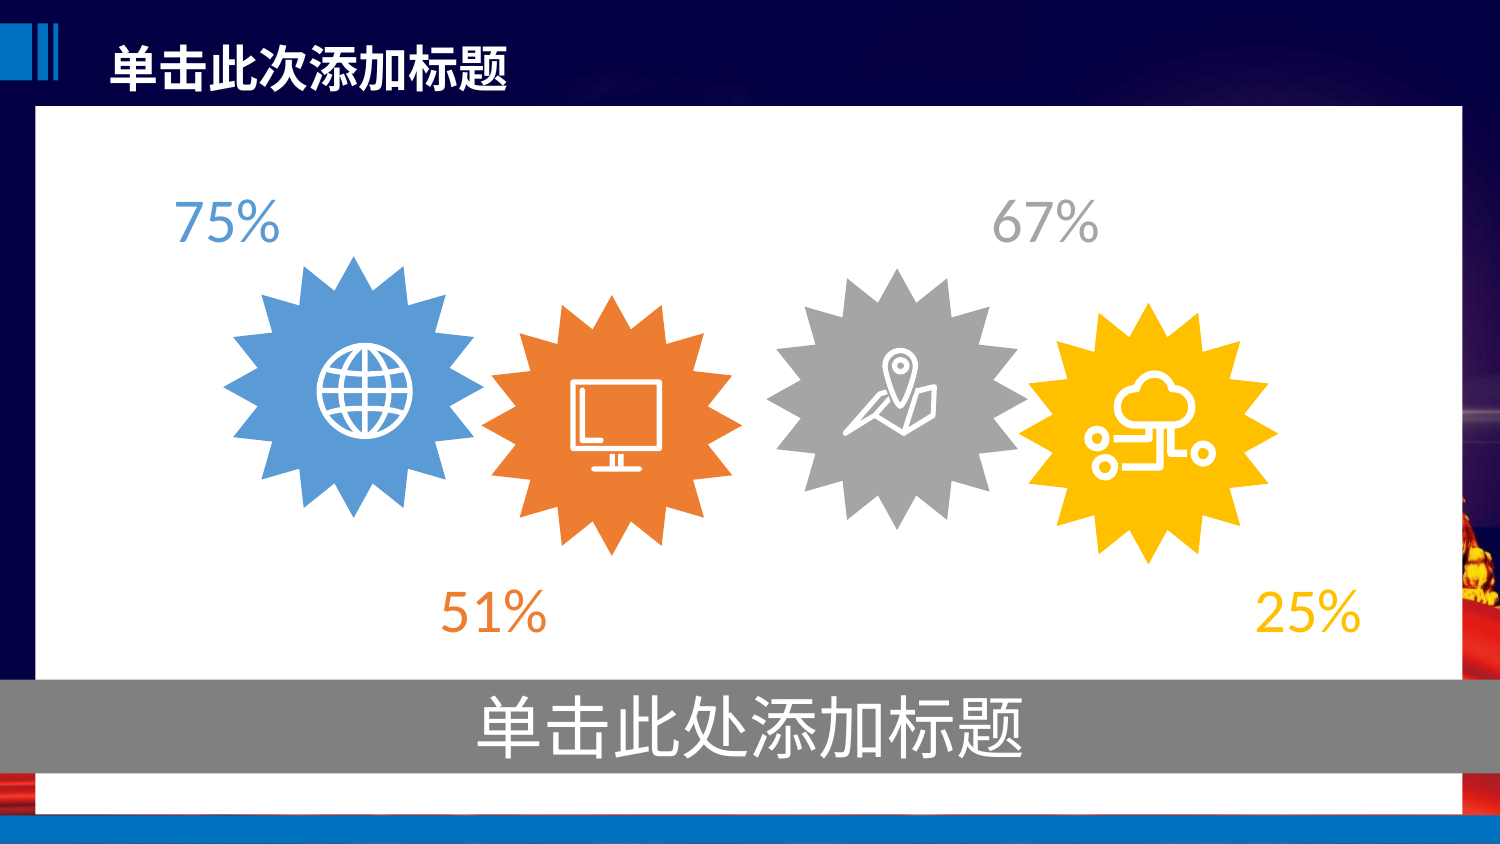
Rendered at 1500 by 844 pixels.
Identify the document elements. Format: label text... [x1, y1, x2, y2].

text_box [481, 295, 743, 556]
picture [1463, 774, 1500, 815]
picture [0, 0, 1500, 679]
text_box 67% [965, 174, 1127, 261]
text_box 单击此处添加标题 [0, 679, 1500, 774]
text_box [766, 268, 1028, 530]
text_box [0, 815, 1500, 844]
text_box 25% [1228, 564, 1389, 651]
picture [0, 774, 35, 815]
text_box [53, 23, 59, 81]
text_box [37, 23, 48, 81]
text_box 75% [147, 174, 308, 261]
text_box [1018, 302, 1279, 565]
text_box [0, 23, 33, 81]
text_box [223, 256, 484, 518]
text_box [67, 24, 393, 82]
text_box 51% [413, 564, 575, 651]
